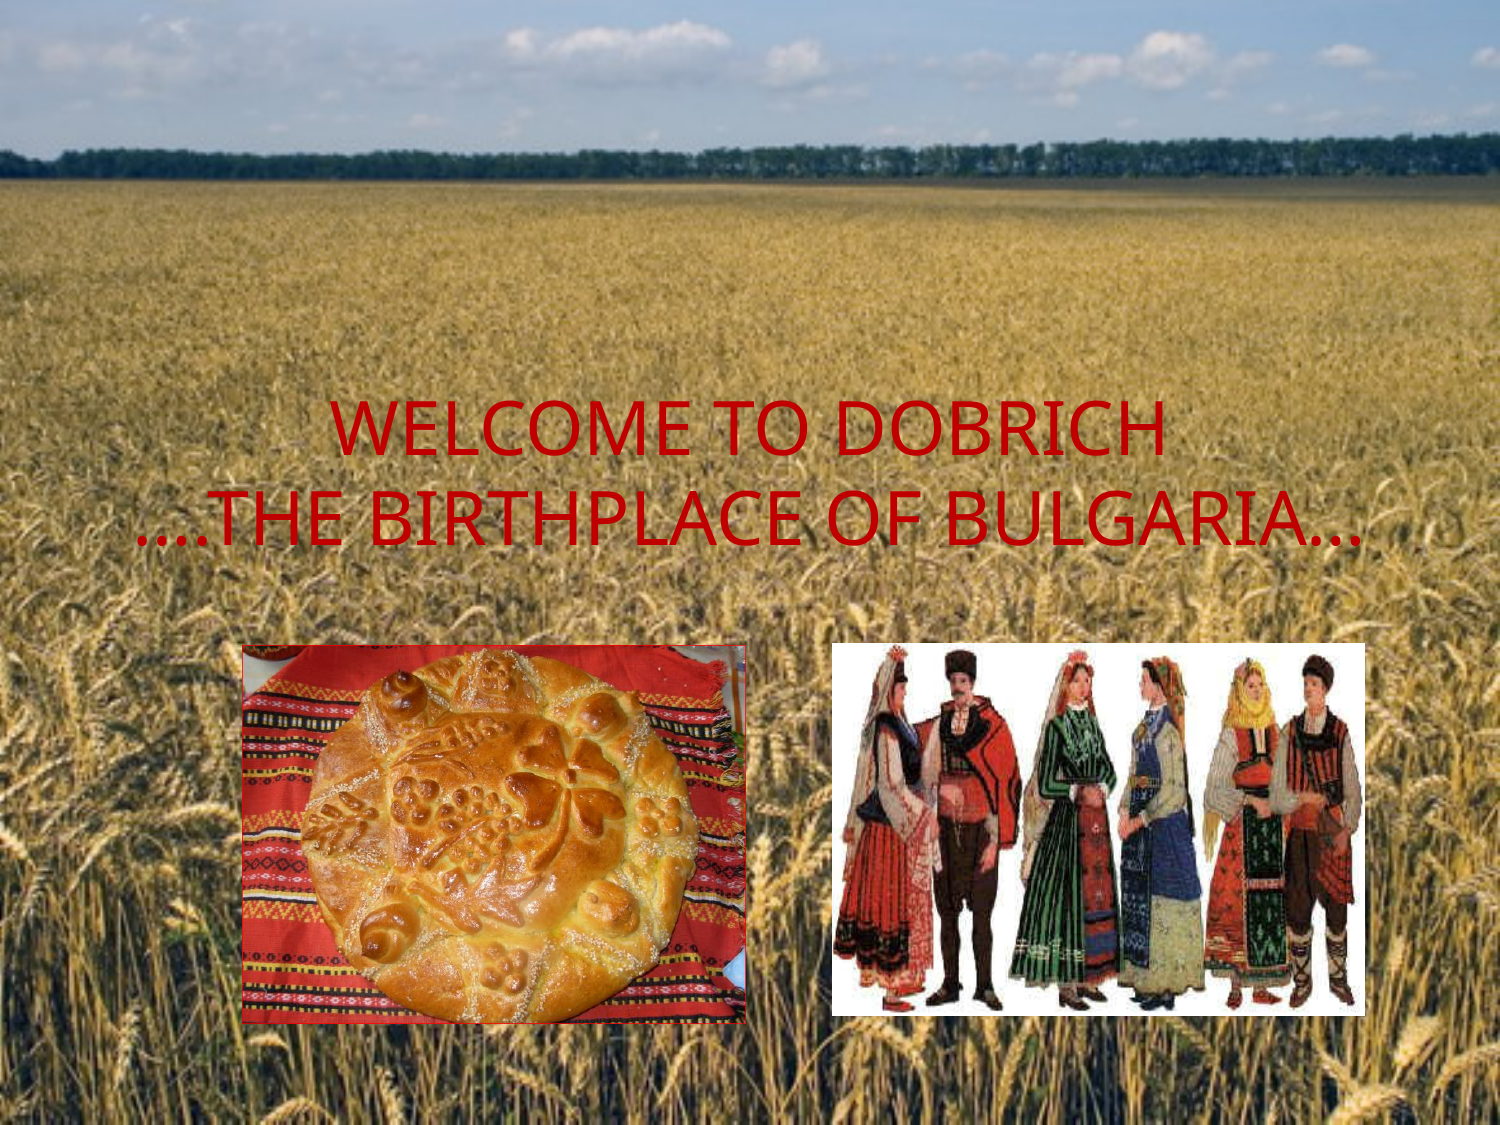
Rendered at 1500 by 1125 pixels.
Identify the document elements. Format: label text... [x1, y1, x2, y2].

subtitle [225, 637, 1275, 925]
picture [0, 0, 1500, 1125]
title WELCOME TO DOBRICH ….THE BIRTHPLACE OF BULGARIA… [112, 349, 1388, 591]
